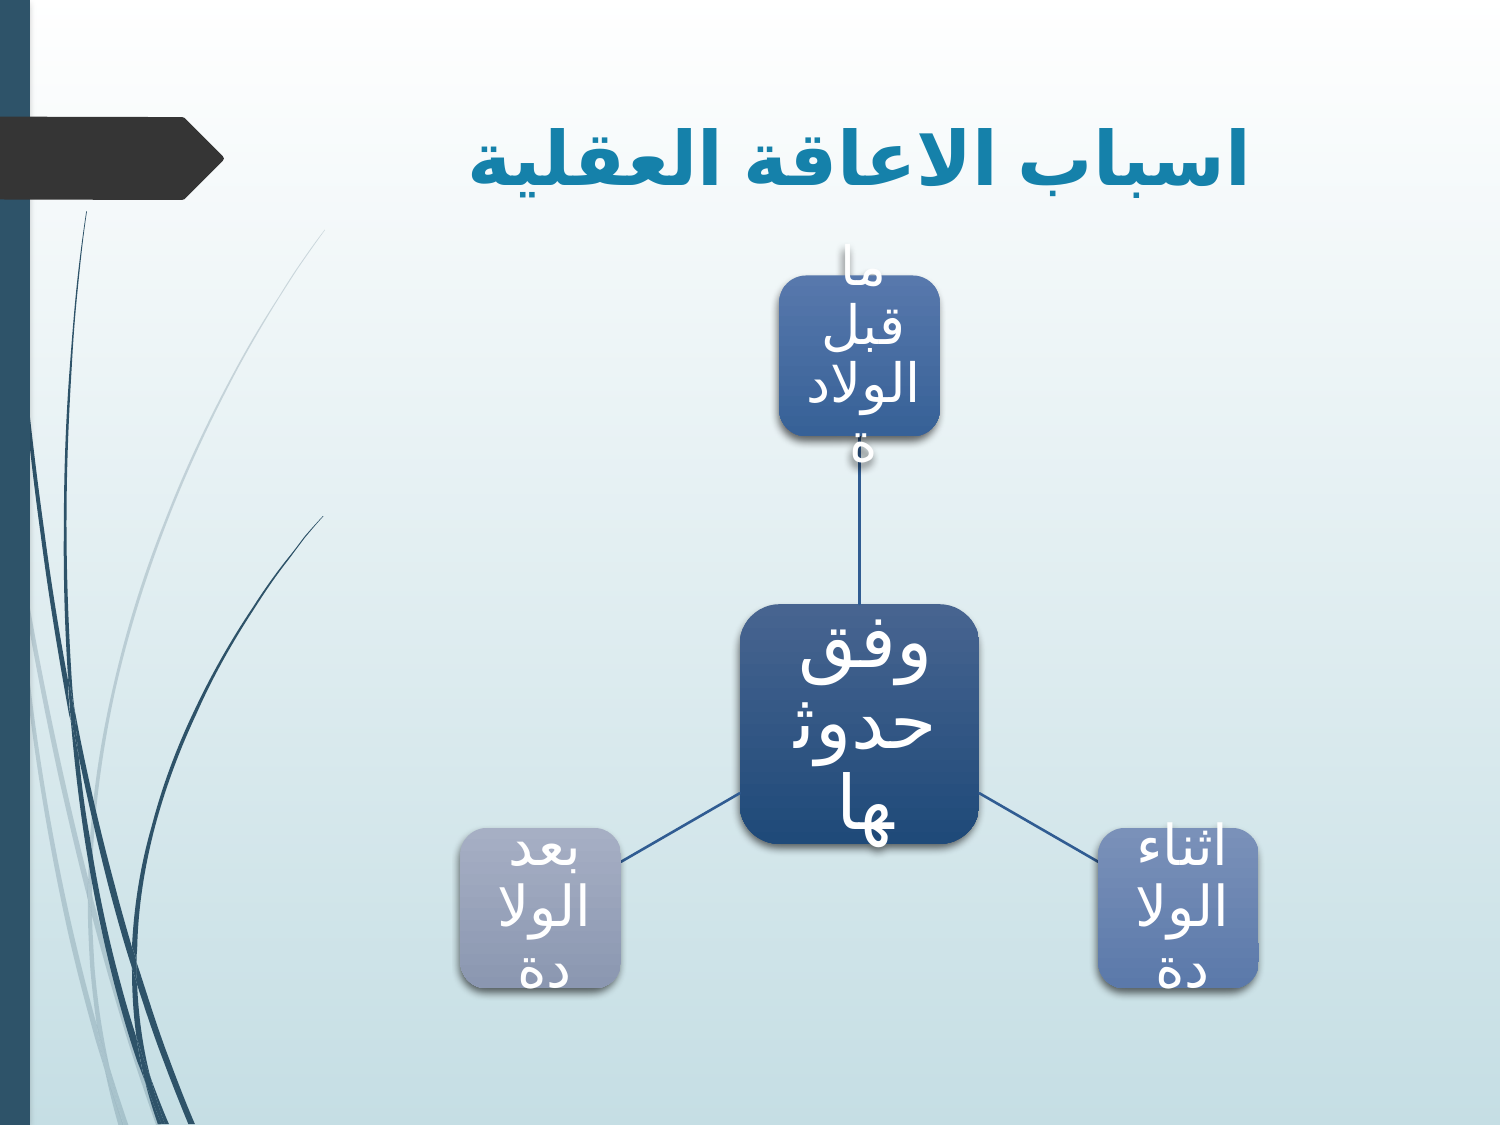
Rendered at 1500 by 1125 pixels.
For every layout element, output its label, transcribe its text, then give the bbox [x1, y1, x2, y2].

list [169, 232, 1500, 1032]
title اسباب الاعاقة العقلية [319, 102, 1400, 231]
